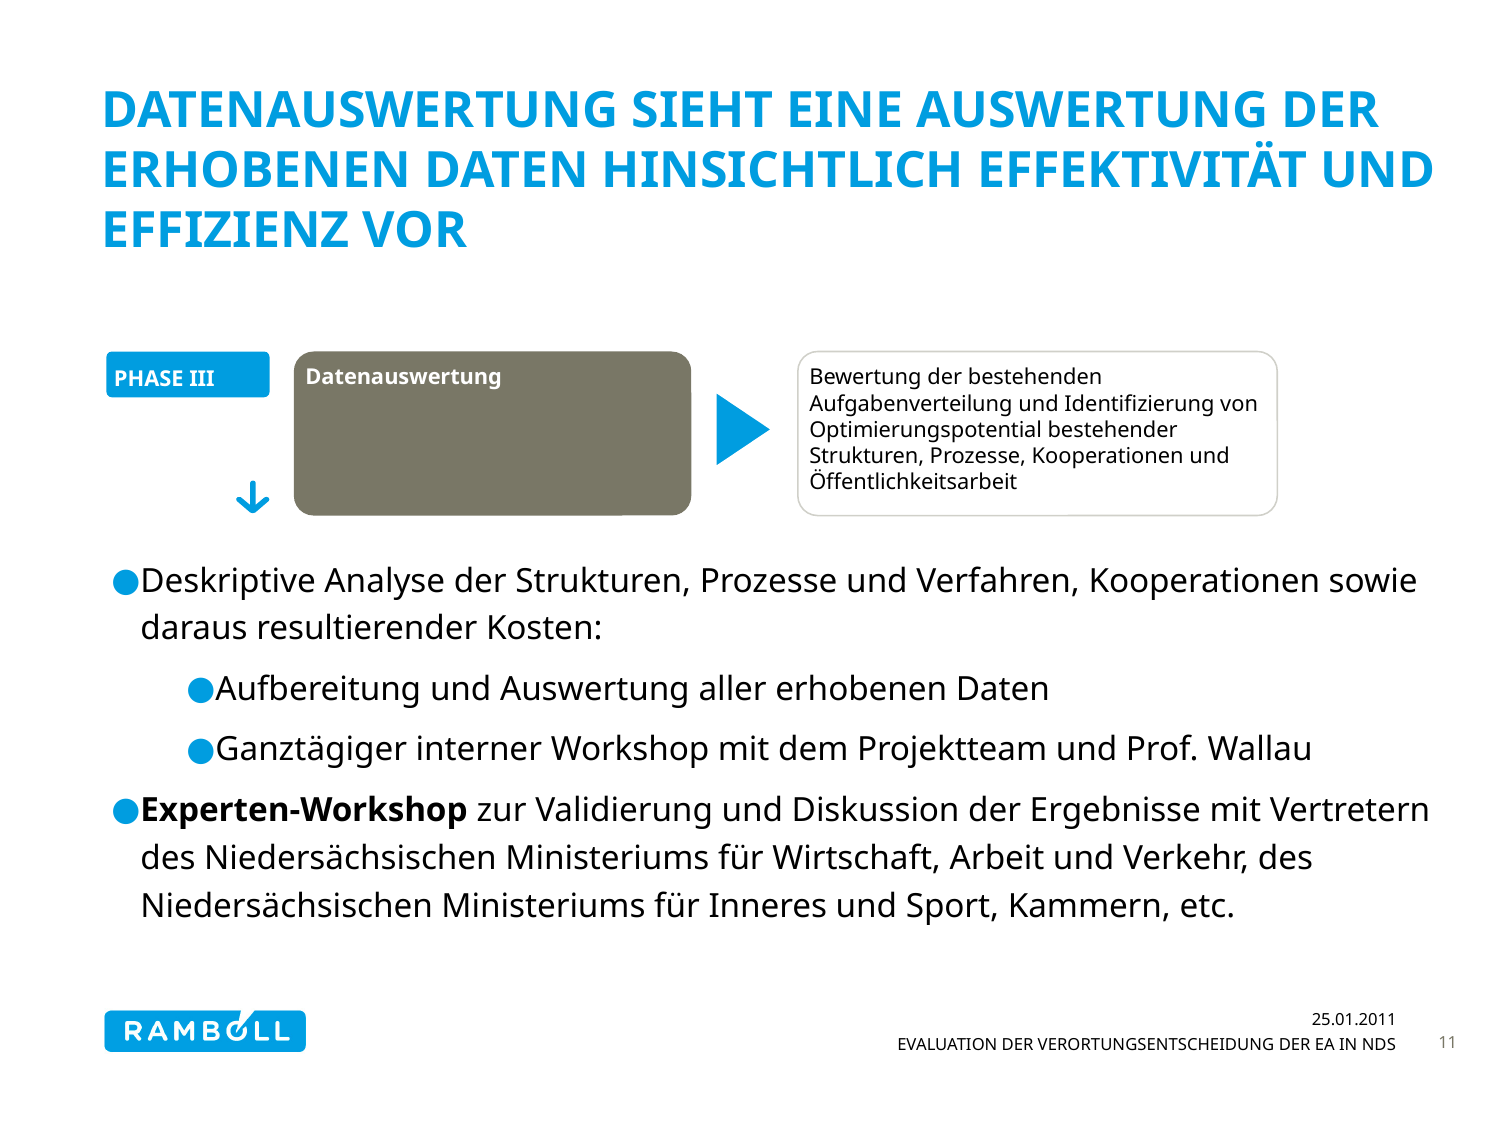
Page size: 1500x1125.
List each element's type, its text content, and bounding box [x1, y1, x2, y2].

text_box PHASE III [106, 351, 270, 398]
text_box Bewertung der bestehenden Aufgabenverteilung und Identifizierung von Optimierungspotential bestehender Strukturen, Prozesse, Kooperationen und Öffentlichkeitsarbeit [797, 351, 1278, 516]
text_box Evaluation der Verortungsentscheidung der EA in Nds [749, 1030, 1397, 1057]
title Datenauswertung sieht eine Auswertung der erhobenen Daten hinsichtlich Effektivität und Effizienz vor [101, 73, 1466, 266]
text_box Datenauswertung [293, 351, 692, 516]
text_box Deskriptive Analyse der Strukturen, Prozesse und Verfahren, Kooperationen sowie daraus resultierender Kosten: Aufbereitung und Auswertung aller erhobenen Daten Ganztägiger interner Workshop mit dem Projektteam und Prof. Wallau Experten-Workshop zur Validierung und Diskussion der Ergebnisse mit Vertretern des Niedersächsischen Ministeriums für Wirtschaft, Arbeit und Verkehr, des Niedersächsischen Ministeriums für Inneres und Sport, Kammern, etc. [105, 550, 1442, 1045]
slide_number 11 [1398, 1030, 1458, 1057]
picture [0, 1008, 307, 1125]
text_box 25.01.2011 [749, 1005, 1397, 1030]
text_box [236, 480, 270, 514]
text_box [714, 390, 774, 469]
